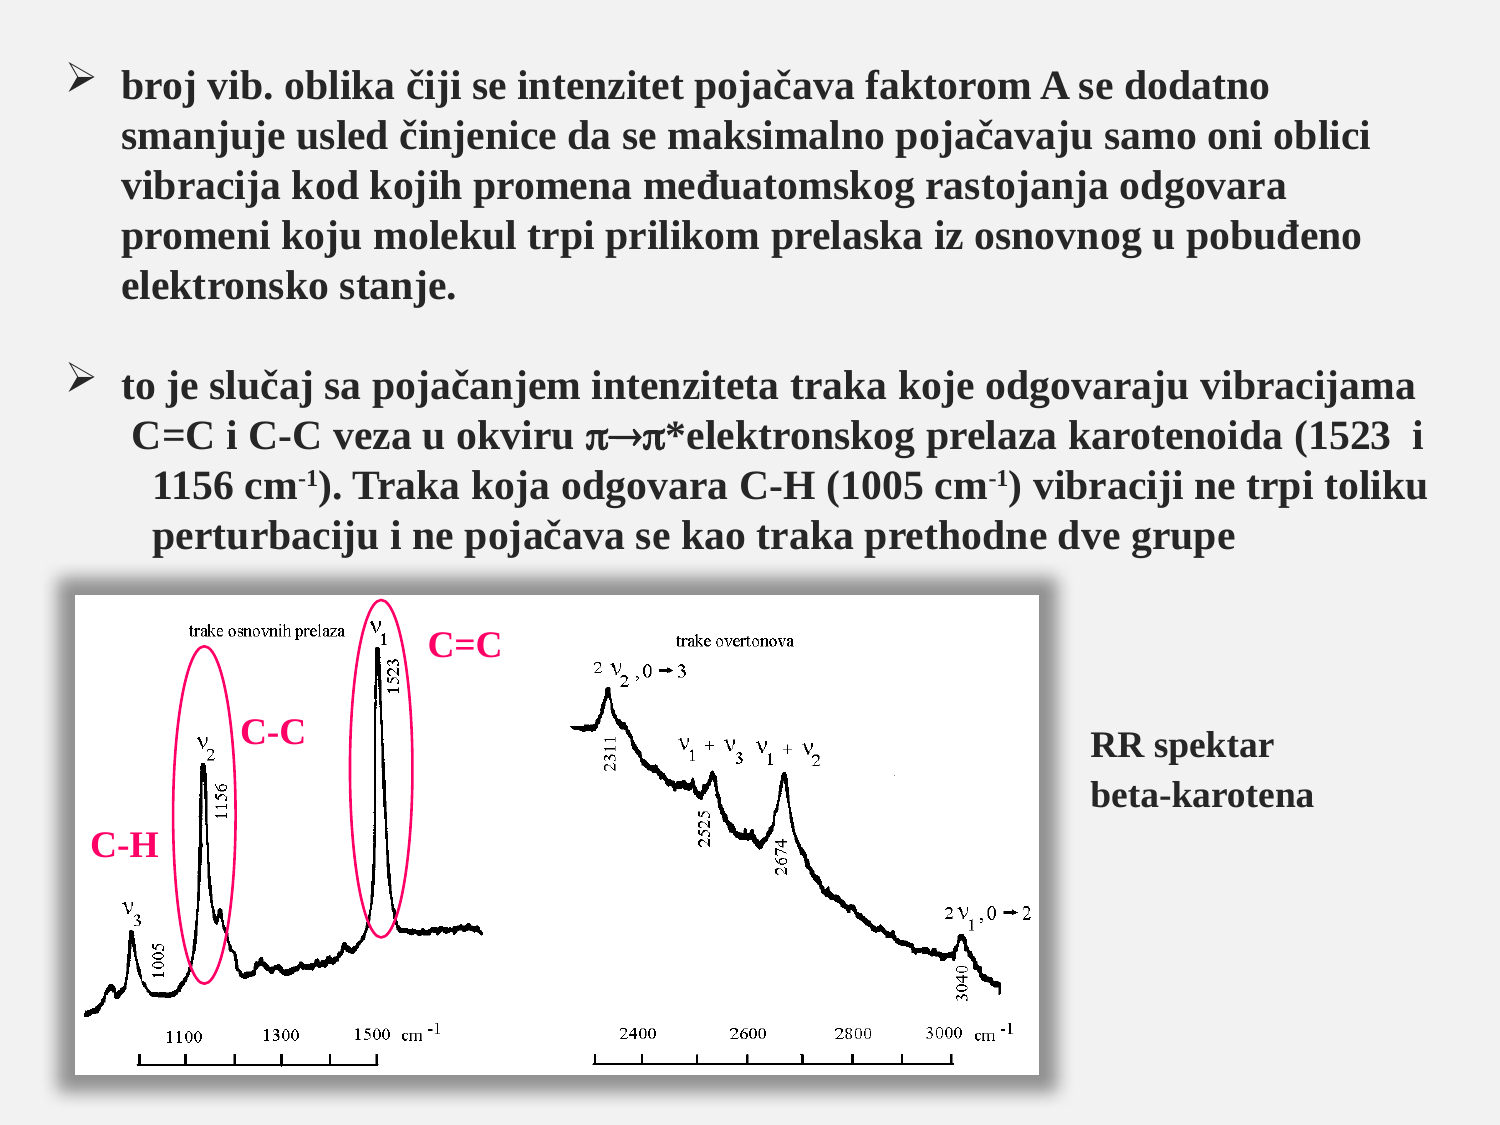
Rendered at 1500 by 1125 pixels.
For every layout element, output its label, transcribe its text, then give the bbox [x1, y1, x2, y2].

picture [75, 595, 1039, 1075]
list broj vib. oblika čiji se intenzitet pojačava faktorom A se dodatno smanjuje usled činjenice da se maksimalno pojačavaju samo oni oblici vibracija kod kojih promena međuatomskog rastojanja odgovara promeni koju molekul trpi prilikom prelaska iz osnovnog u pobuđeno elektronsko stanje. to je slučaj sa pojačanjem intenziteta traka koje odgovaraju vibracijama C=C i C-C veza u okviru *elektronskog prelaza karotenoida (1523 i 1156 cm-1). Traka koja odgovara C-H (1005 cm-1) vibraciji ne trpi toliku perturbaciju i ne pojačava se kao traka prethodne dve grupe [50, 50, 1450, 575]
text_box RR spektar beta-karotena [1075, 712, 1330, 823]
